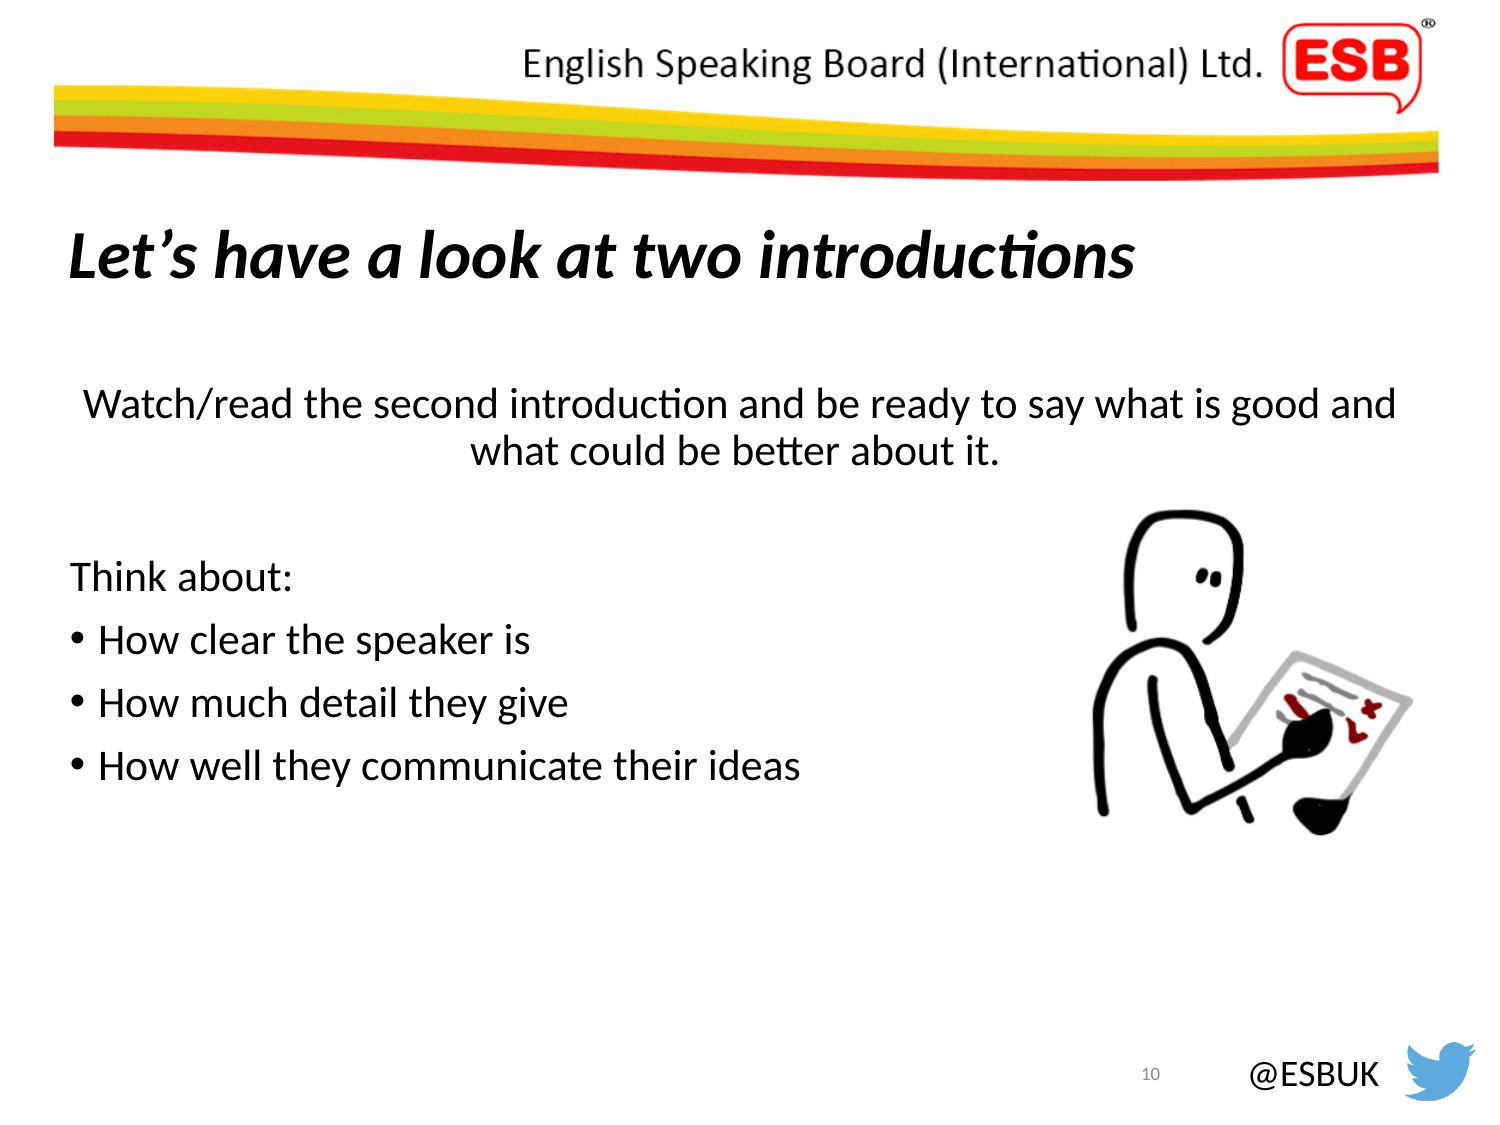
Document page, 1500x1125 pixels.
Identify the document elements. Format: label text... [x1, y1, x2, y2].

picture [1404, 1042, 1476, 1101]
picture [1080, 490, 1424, 864]
text_box Watch/read the second introduction and be ready to say what is good and what could be better about it. Think about: How clear the speaker is How much detail they give How well they communicate their ideas [55, 373, 1426, 637]
slide_number 10 [930, 1042, 1176, 1103]
title Let’s have a look at two introductions [53, 184, 1347, 329]
picture [0, 0, 1500, 189]
